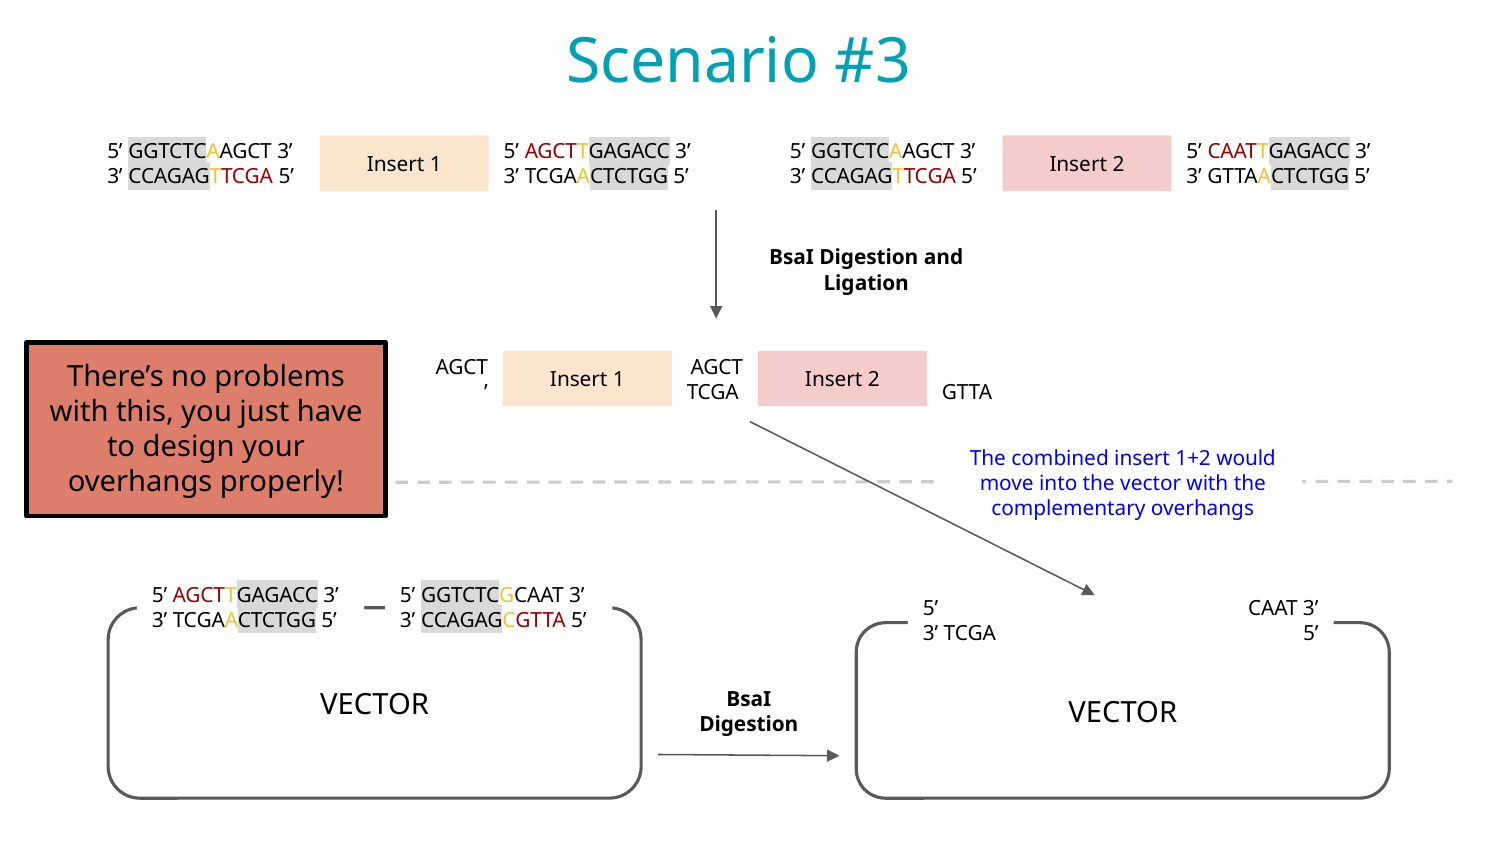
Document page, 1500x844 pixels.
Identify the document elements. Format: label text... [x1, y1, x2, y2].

text_box 5’ AGCTTGAGACC 3’ 3’ TCGAACTCTGG 5’ [488, 111, 717, 215]
text_box BsaI Digestion [667, 671, 831, 742]
text_box 5’ GGTCTCAAGCT 3’ 3’ CCAGAGTTCGA 5’ [775, 111, 1003, 215]
text_box BsaI Digestion and Ligation [737, 229, 996, 313]
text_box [385, 326, 529, 431]
text_box 5’ GGTCTCAAGCT 3’ 3’ CCAGAGTTCGA 5’ [92, 111, 320, 215]
text_box The combined insert 1+2 would move into the vector with the complementary overhangs [1100, 492, 1303, 534]
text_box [855, 576, 1390, 799]
text_box Scenario #3 [39, 4, 1438, 99]
text_box 5’ CAATTGAGACC 3’ 3’ GTTAACTCTGG 5’ [1171, 111, 1399, 215]
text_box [107, 568, 642, 799]
text_box There’s no problems with this, you just have to design your overhangs properly! [26, 342, 386, 516]
text_box Insert 2 [1003, 135, 1171, 191]
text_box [749, 421, 1095, 596]
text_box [530, 326, 1012, 431]
text_box Insert 1 [320, 135, 488, 191]
text_box The combined insert 1+2 would move into the vector with the complementary overhangs [1100, 429, 1303, 479]
